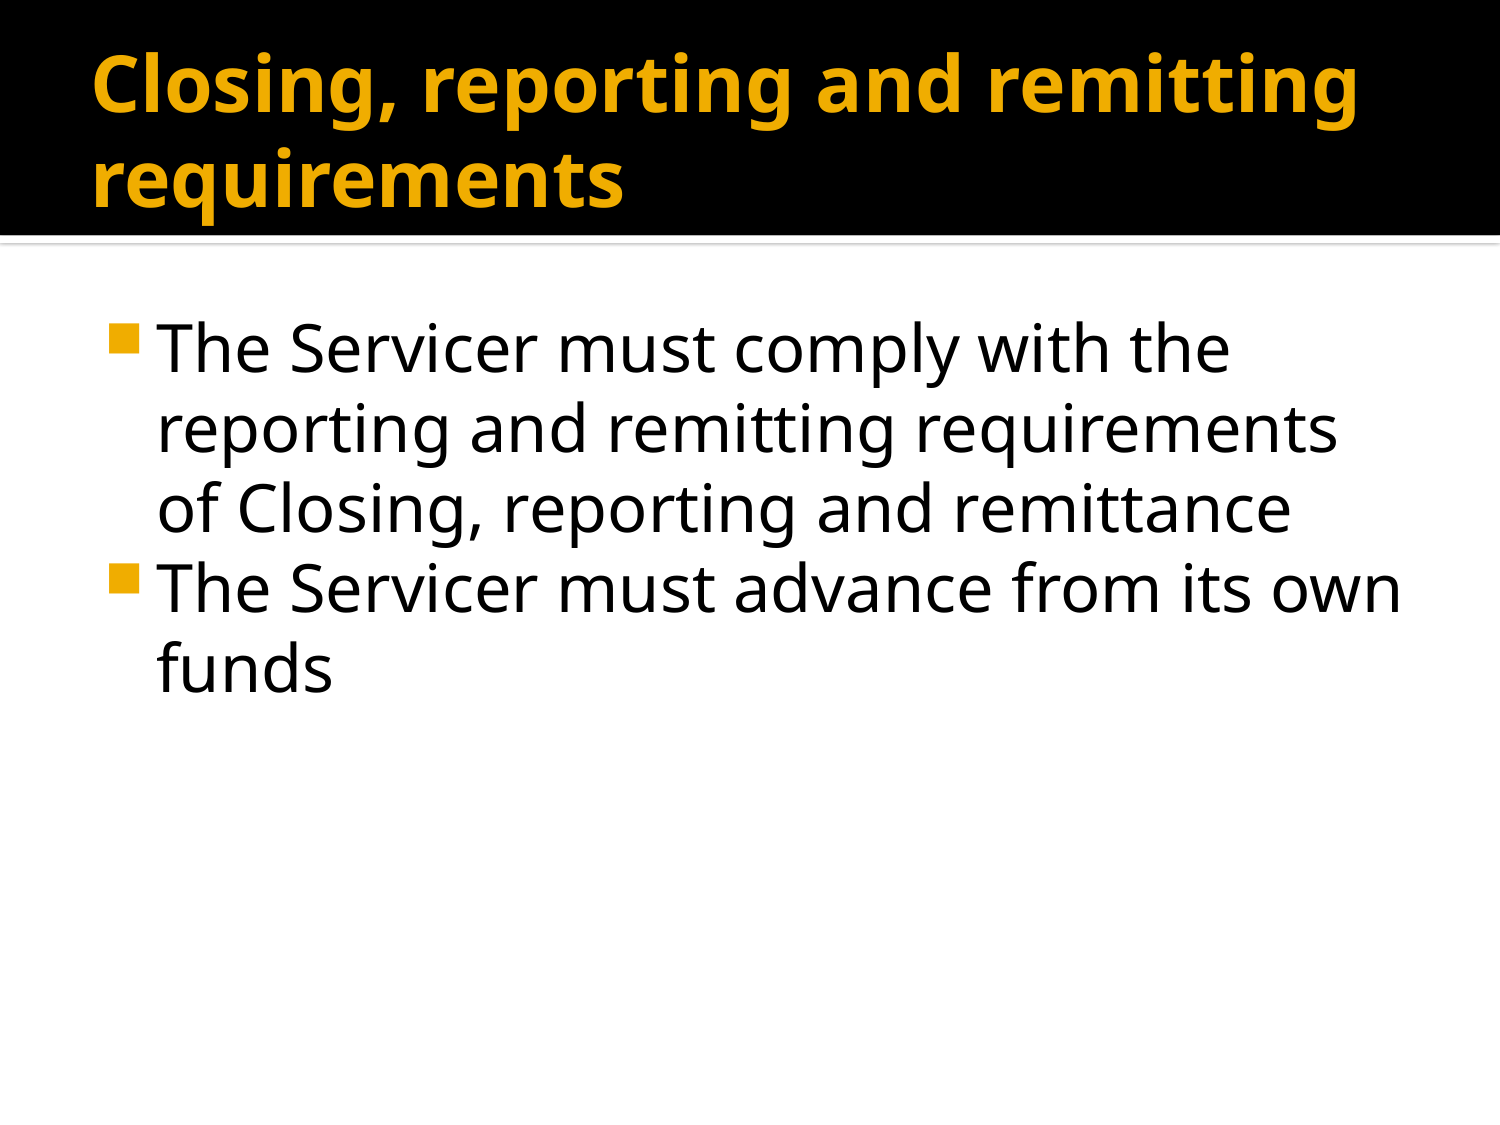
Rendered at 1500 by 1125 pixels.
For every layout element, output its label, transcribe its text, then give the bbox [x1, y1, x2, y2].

list The Servicer must comply with the reporting and remitting requirements of Closing, reporting and remittance The Servicer must advance from its own funds [75, 291, 1425, 1050]
title Closing, reporting and remitting requirements [75, 25, 1425, 231]
